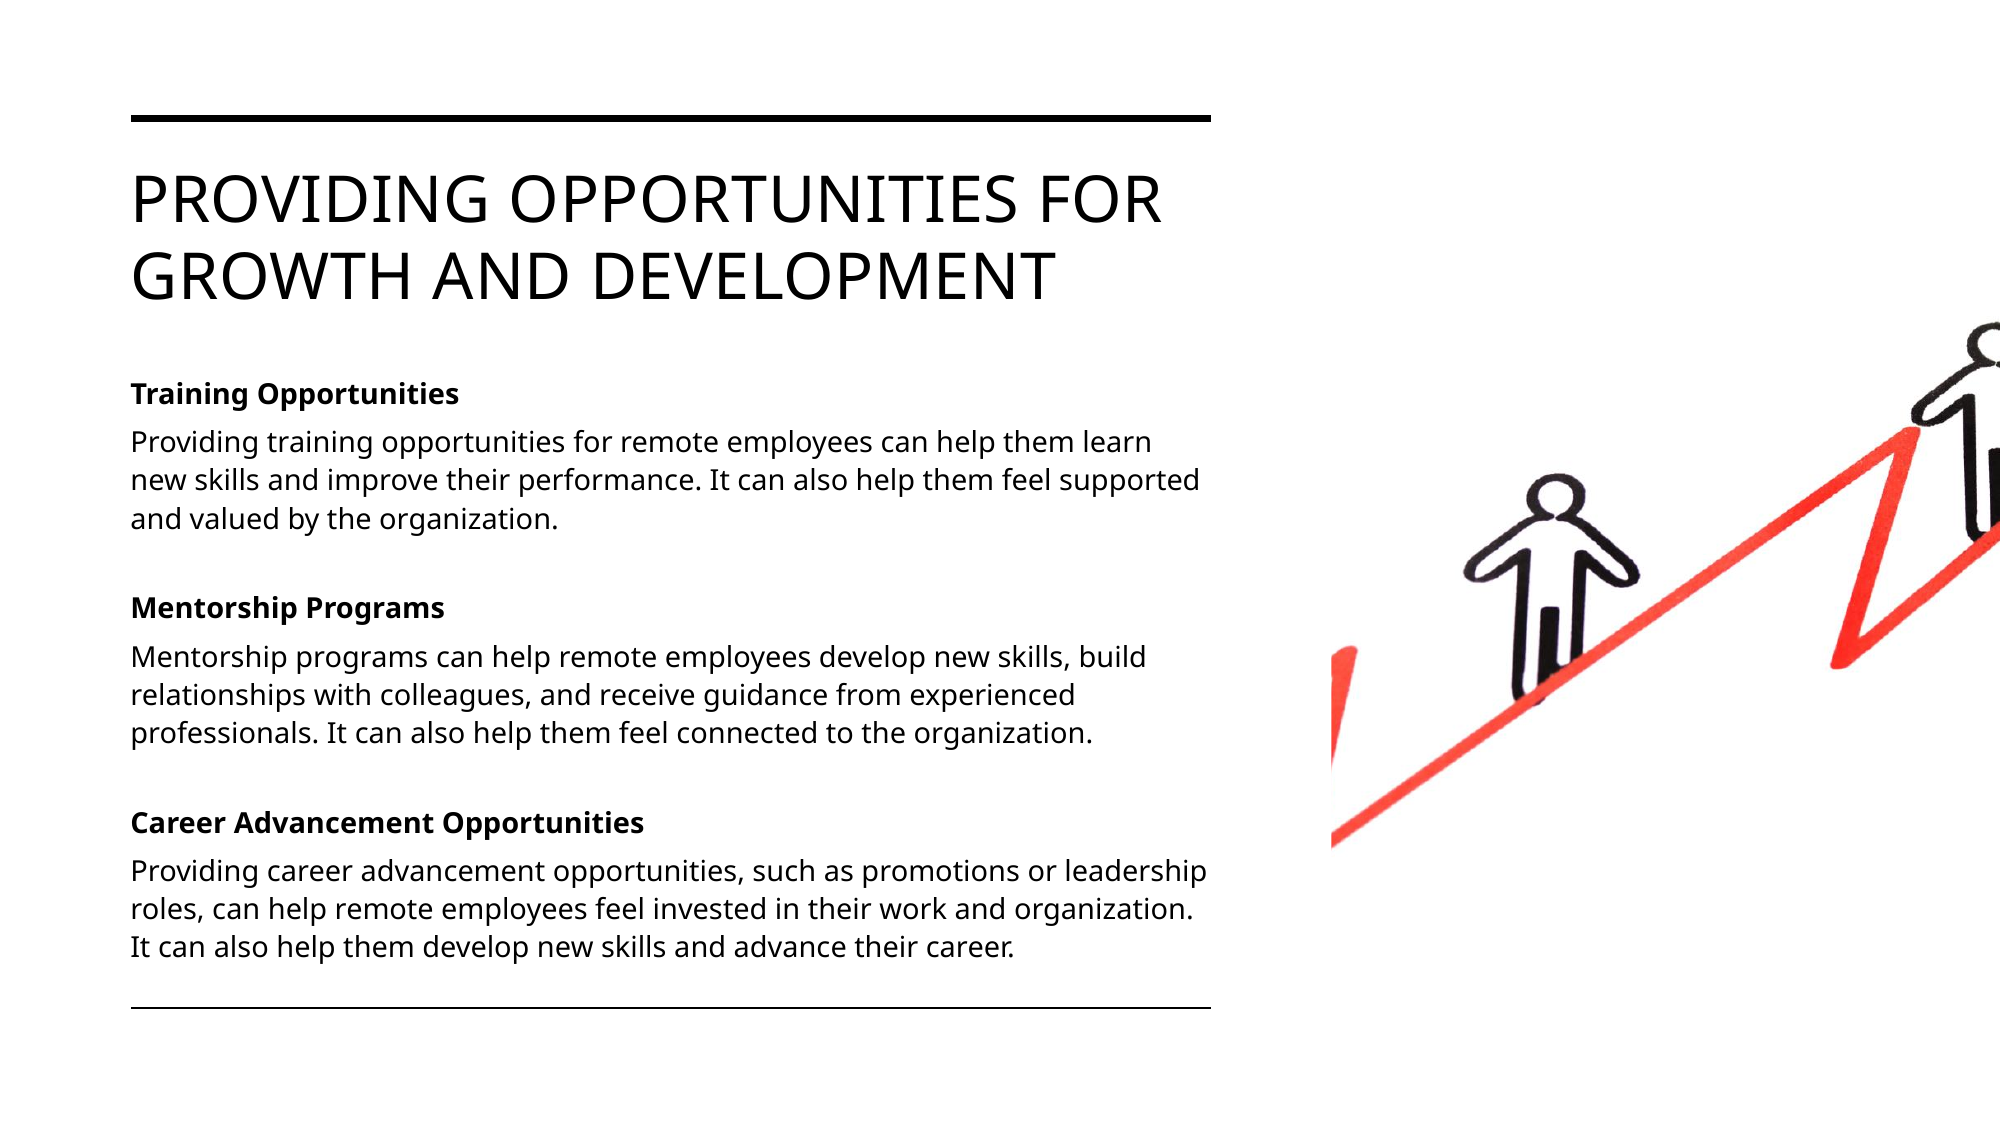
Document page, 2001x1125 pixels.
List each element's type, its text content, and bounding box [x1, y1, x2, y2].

title Providing Opportunities for Growth and Development [115, 149, 1226, 364]
text_box [0, 0, 1331, 1125]
list Training Opportunities Providing training opportunities for remote employees can help them learn new skills and improve their performance. It can also help them feel supported and valued by the organization. Mentorship Programs Mentorship programs can help remote employees develop new skills, build relationships with colleagues, and receive guidance from experienced professionals. It can also help them feel connected to the organization. Career Advancement Opportunities Providing career advancement opportunities, such as promotions or leadership roles, can help remote employees feel invested in their work and organization. It can also help them develop new skills and advance their career. [115, 364, 1226, 978]
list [1331, 0, 2000, 1125]
